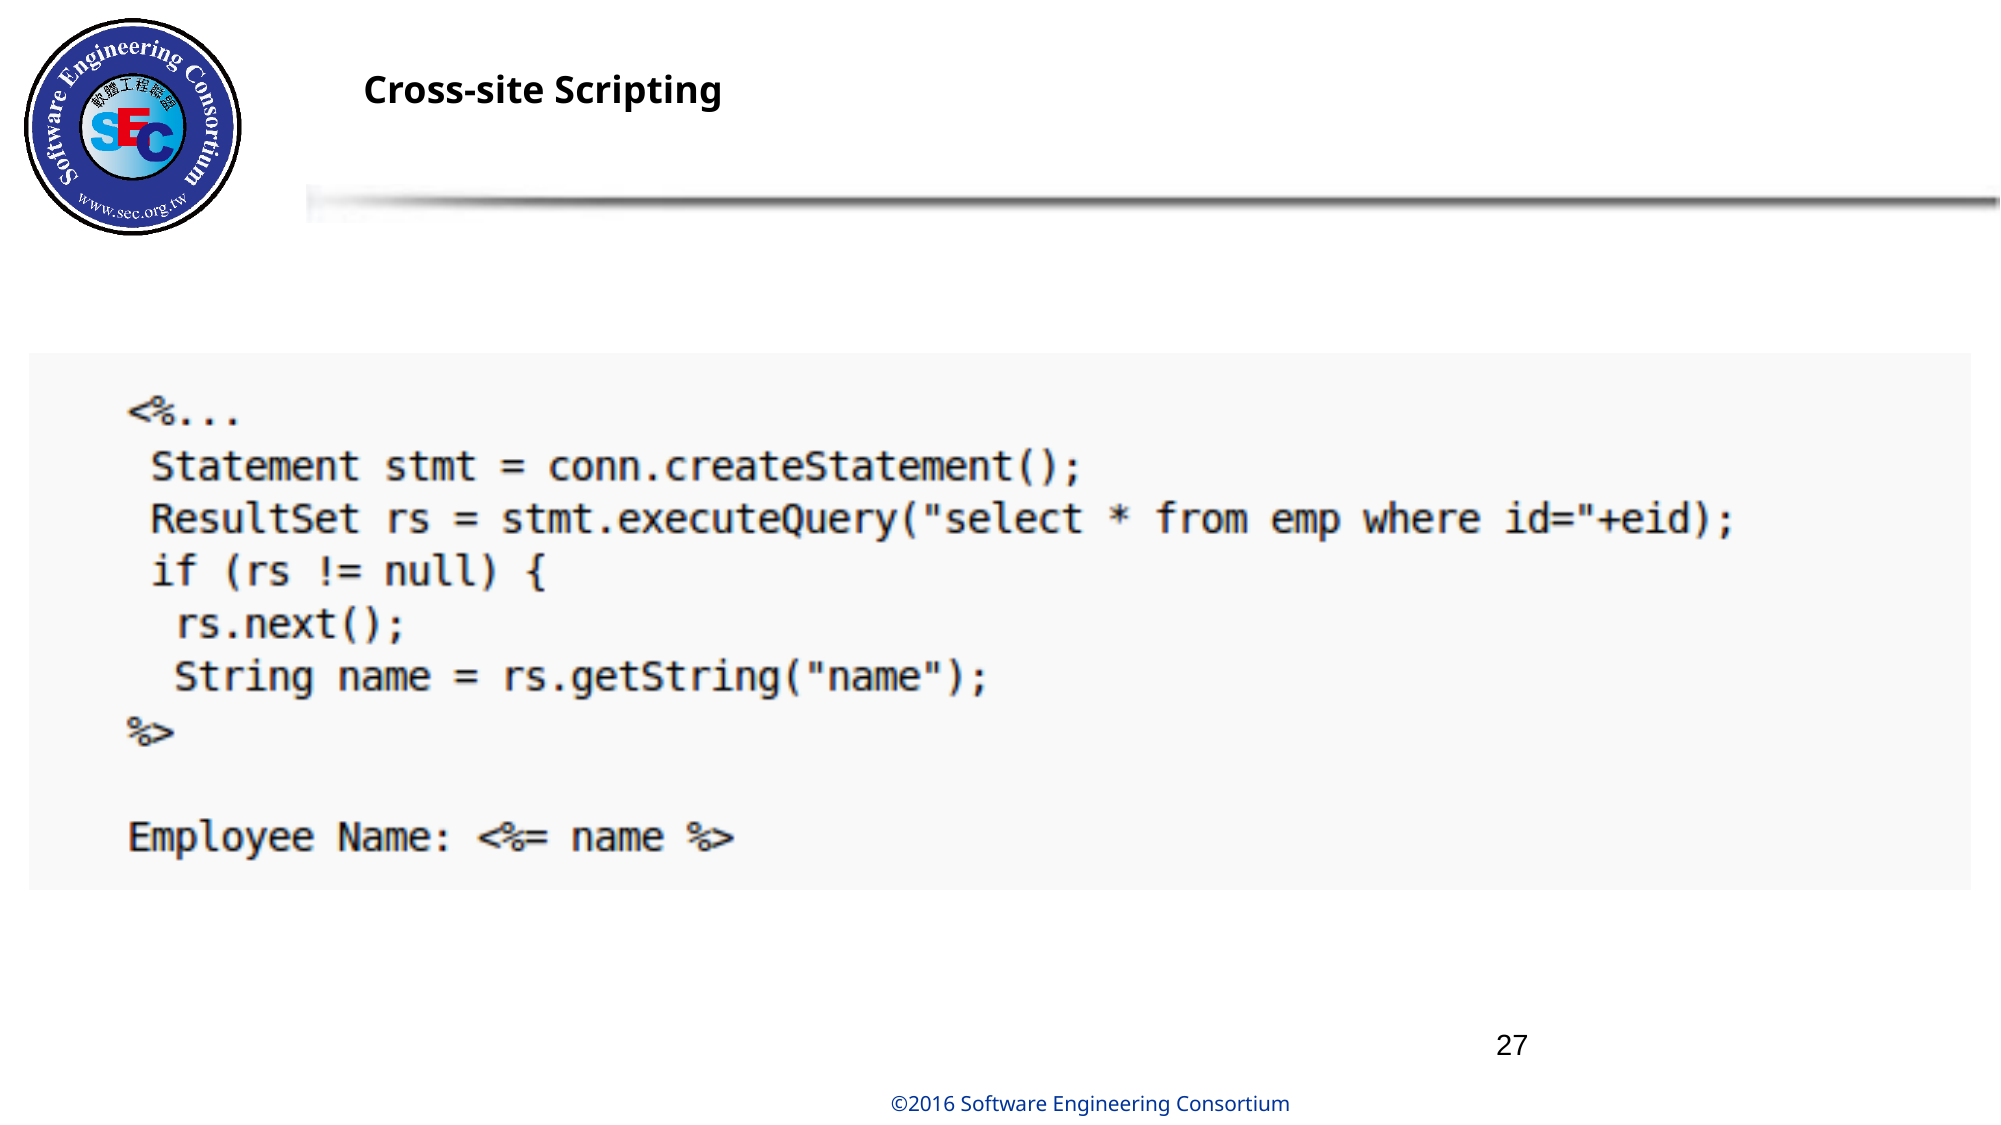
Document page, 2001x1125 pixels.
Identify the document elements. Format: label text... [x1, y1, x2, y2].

slide_number ‹#› [1481, 1019, 1898, 1094]
title Cross-site Scripting [348, 42, 2000, 179]
picture [29, 353, 1971, 890]
picture [306, 184, 2000, 223]
picture [0, 0, 265, 259]
